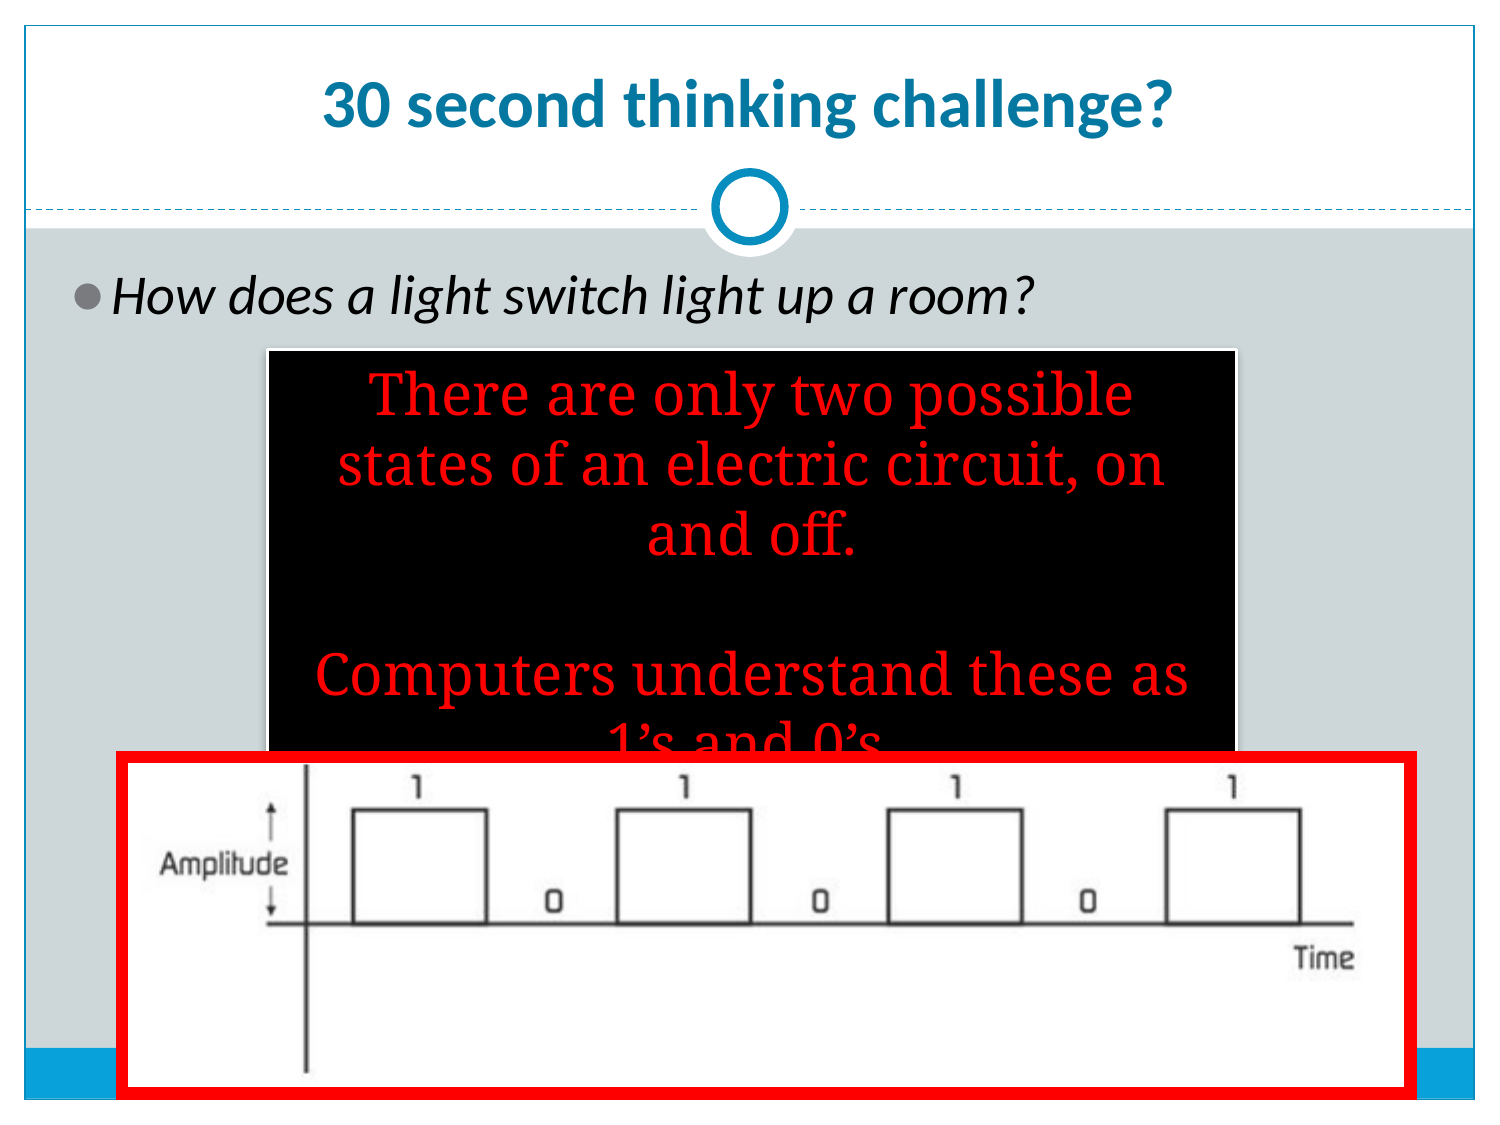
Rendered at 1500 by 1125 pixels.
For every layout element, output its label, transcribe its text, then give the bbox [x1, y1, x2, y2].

picture [127, 378, 1405, 1088]
title 30 second thinking challenge? [49, 37, 1450, 162]
list How does a light switch light up a room? [49, 250, 1445, 1001]
text_box There are only two possible states of an electric circuit, on and off. Computers understand these as 1’s and 0’s. [267, 349, 1237, 751]
